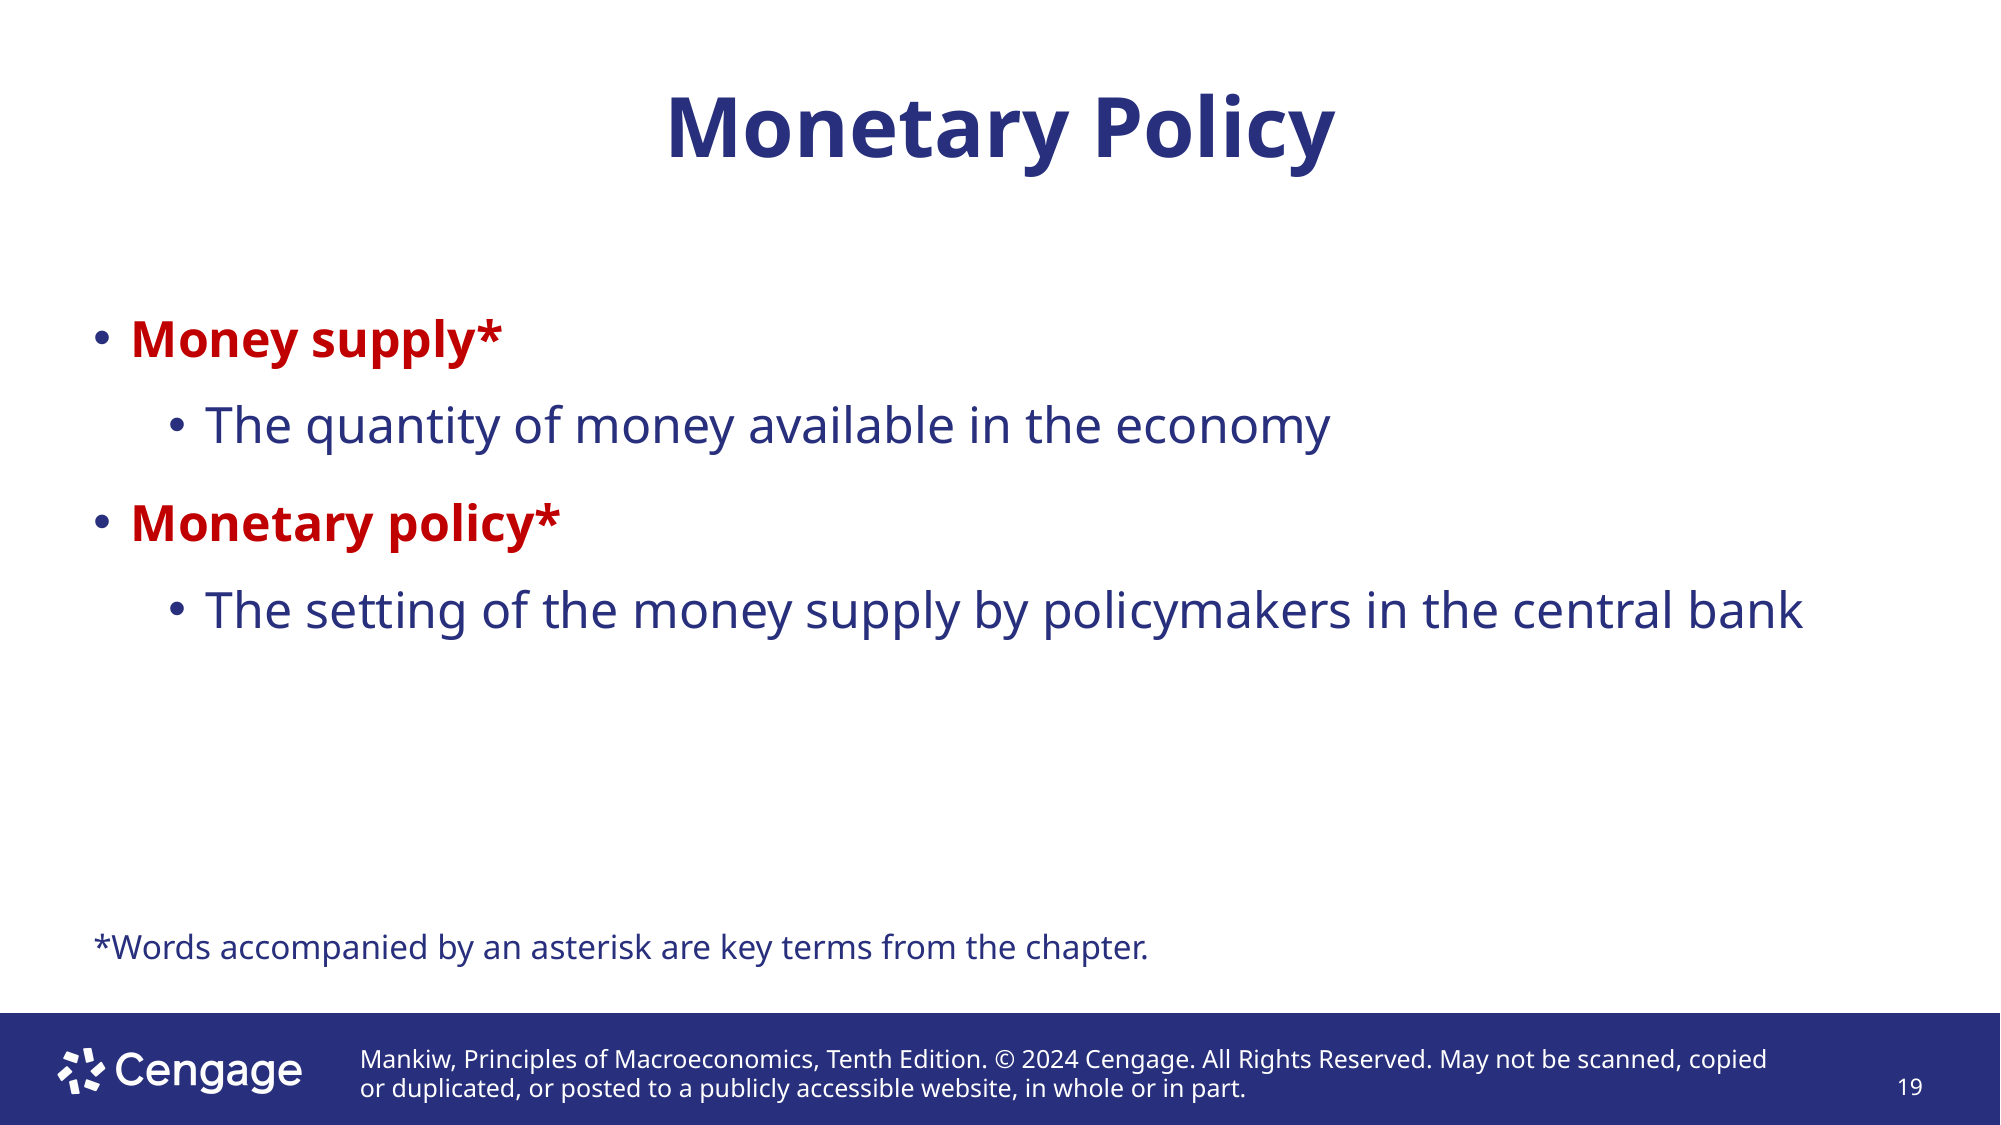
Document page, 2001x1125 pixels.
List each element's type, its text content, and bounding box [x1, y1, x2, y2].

picture [30, 1020, 329, 1122]
title Monetary Policy [78, 77, 1923, 278]
list Money supply* The quantity of money available in the economy Monetary policy* The setting of the money supply by policymakers in the central bank *Words accompanied by an asterisk are key terms from the chapter. [78, 299, 1923, 1014]
